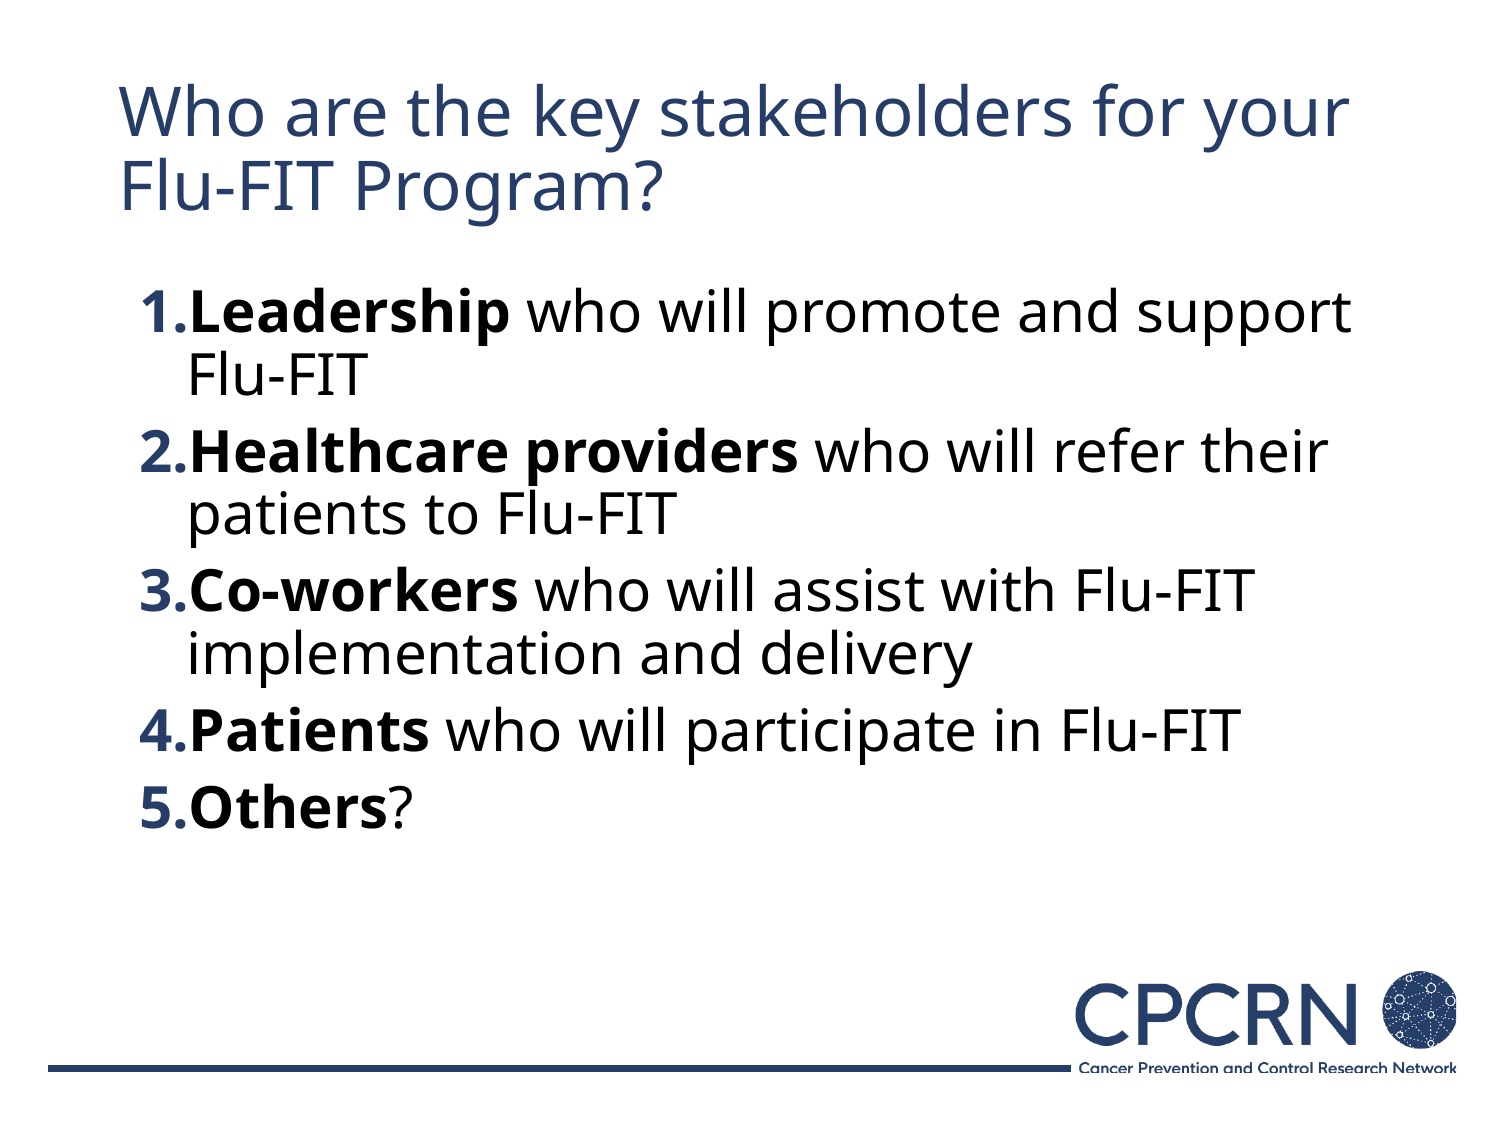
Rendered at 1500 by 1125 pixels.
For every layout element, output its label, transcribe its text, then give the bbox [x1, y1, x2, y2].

title Who are the key stakeholders for your Flu-FIT Program? [103, 83, 1399, 218]
list Leadership who will promote and support Flu-FIT Healthcare providers who will refer their patients to Flu-FIT Co-workers who will assist with Flu-FIT implementation and delivery Patients who will participate in Flu-FIT Others? [103, 274, 1399, 919]
